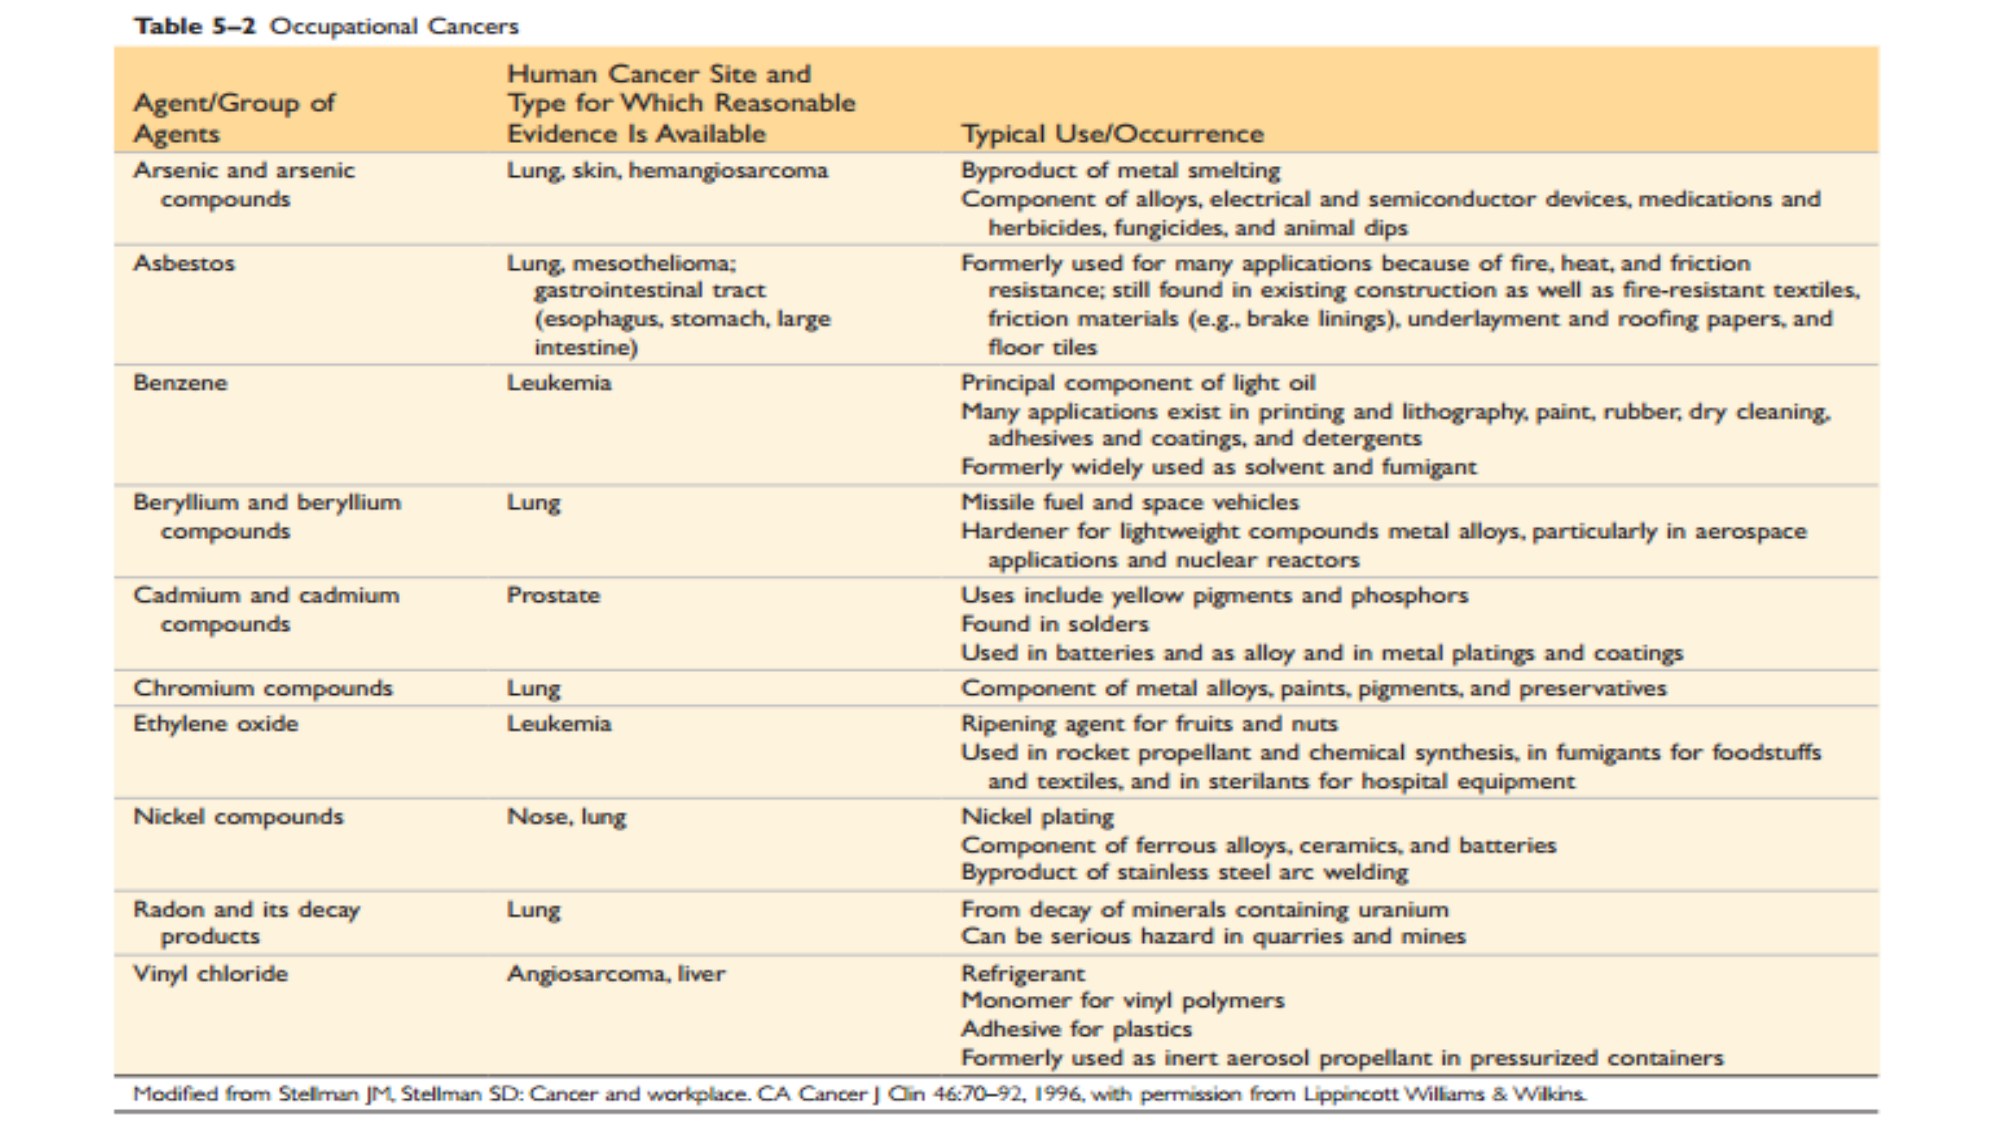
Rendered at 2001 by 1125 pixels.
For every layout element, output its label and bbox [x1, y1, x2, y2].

list [102, 0, 1894, 1119]
